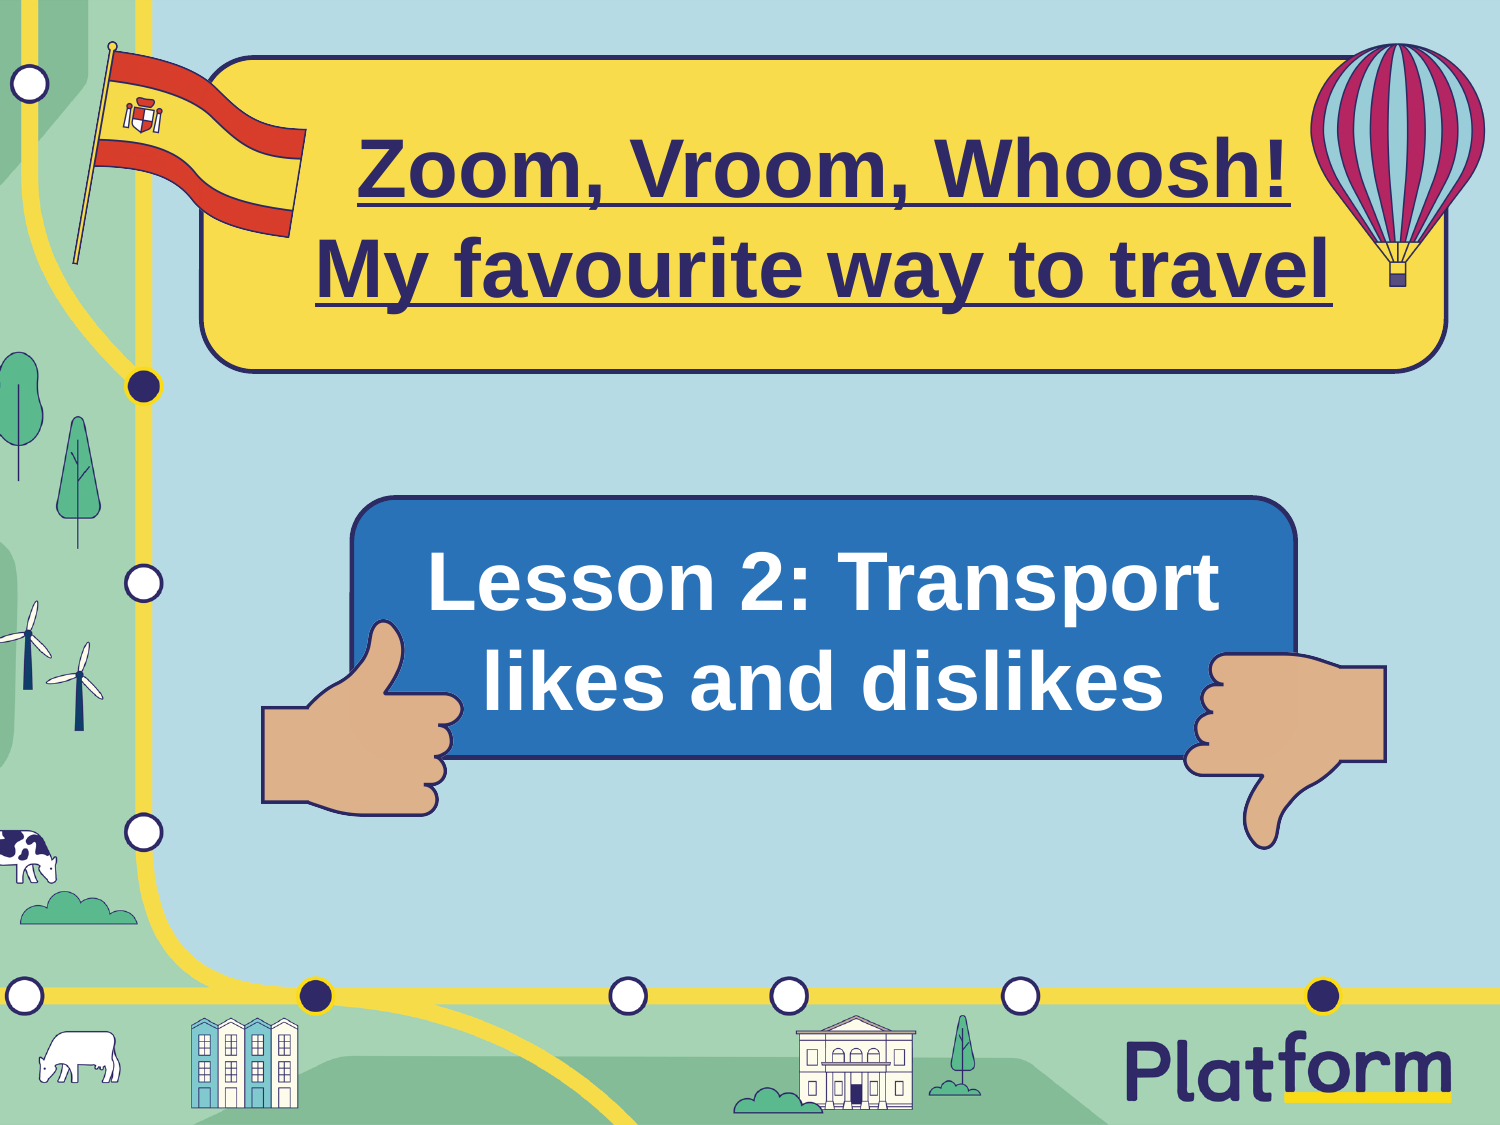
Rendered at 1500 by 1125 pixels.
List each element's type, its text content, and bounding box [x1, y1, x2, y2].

picture [0, 0, 1500, 1125]
text_box Lesson 2: Transport likes and dislikes [351, 497, 1296, 758]
text_box Zoom, Vroom, Whoosh! My favourite way to travel [201, 57, 1447, 372]
